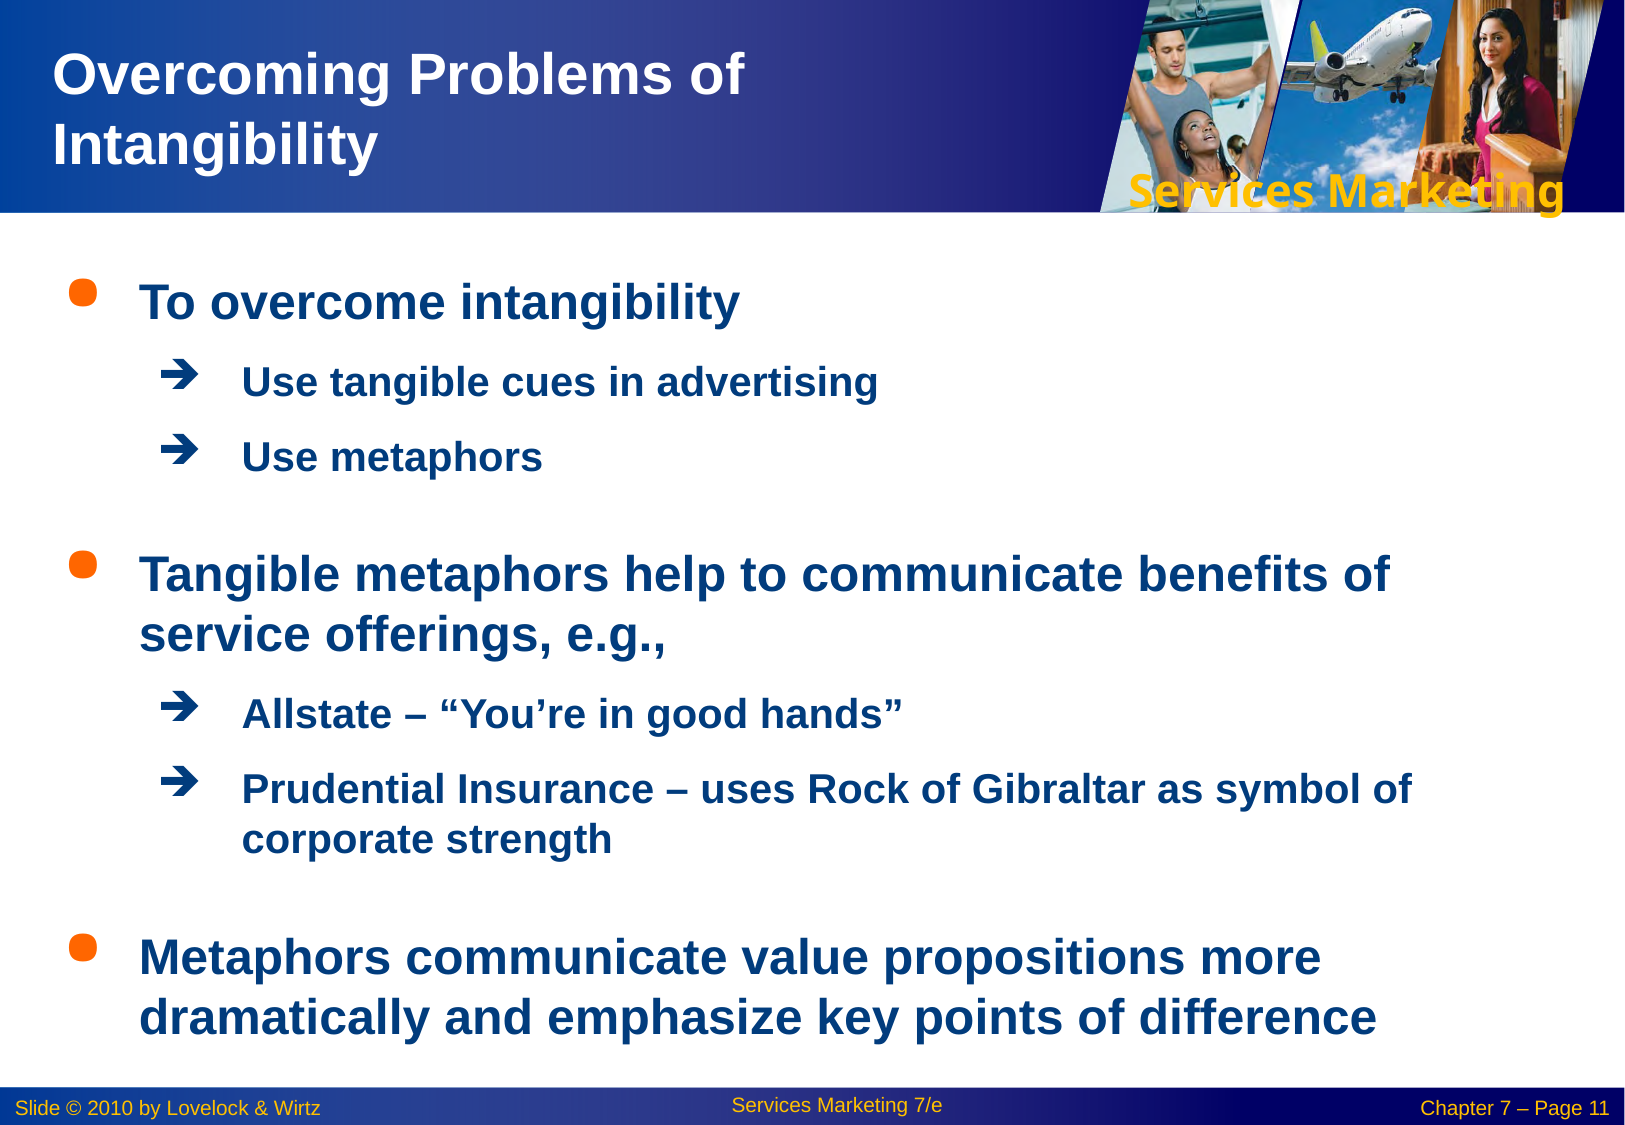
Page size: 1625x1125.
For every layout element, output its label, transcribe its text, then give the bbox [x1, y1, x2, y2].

picture [1162, 186, 1172, 192]
picture [1546, 187, 1556, 202]
title Overcoming Problems of Intangibility [36, 37, 1088, 176]
picture [1100, 0, 1604, 213]
list To overcome intangibility Use tangible cues in advertising Use metaphors Tangible metaphors help to communicate benefits of service offerings, e.g., Allstate – “You’re in good hands” Prudential Insurance – uses Rock of Gibraltar as symbol of corporate strength Metaphors communicate value propositions more dramatically and emphasize key points of difference [49, 261, 1588, 1051]
